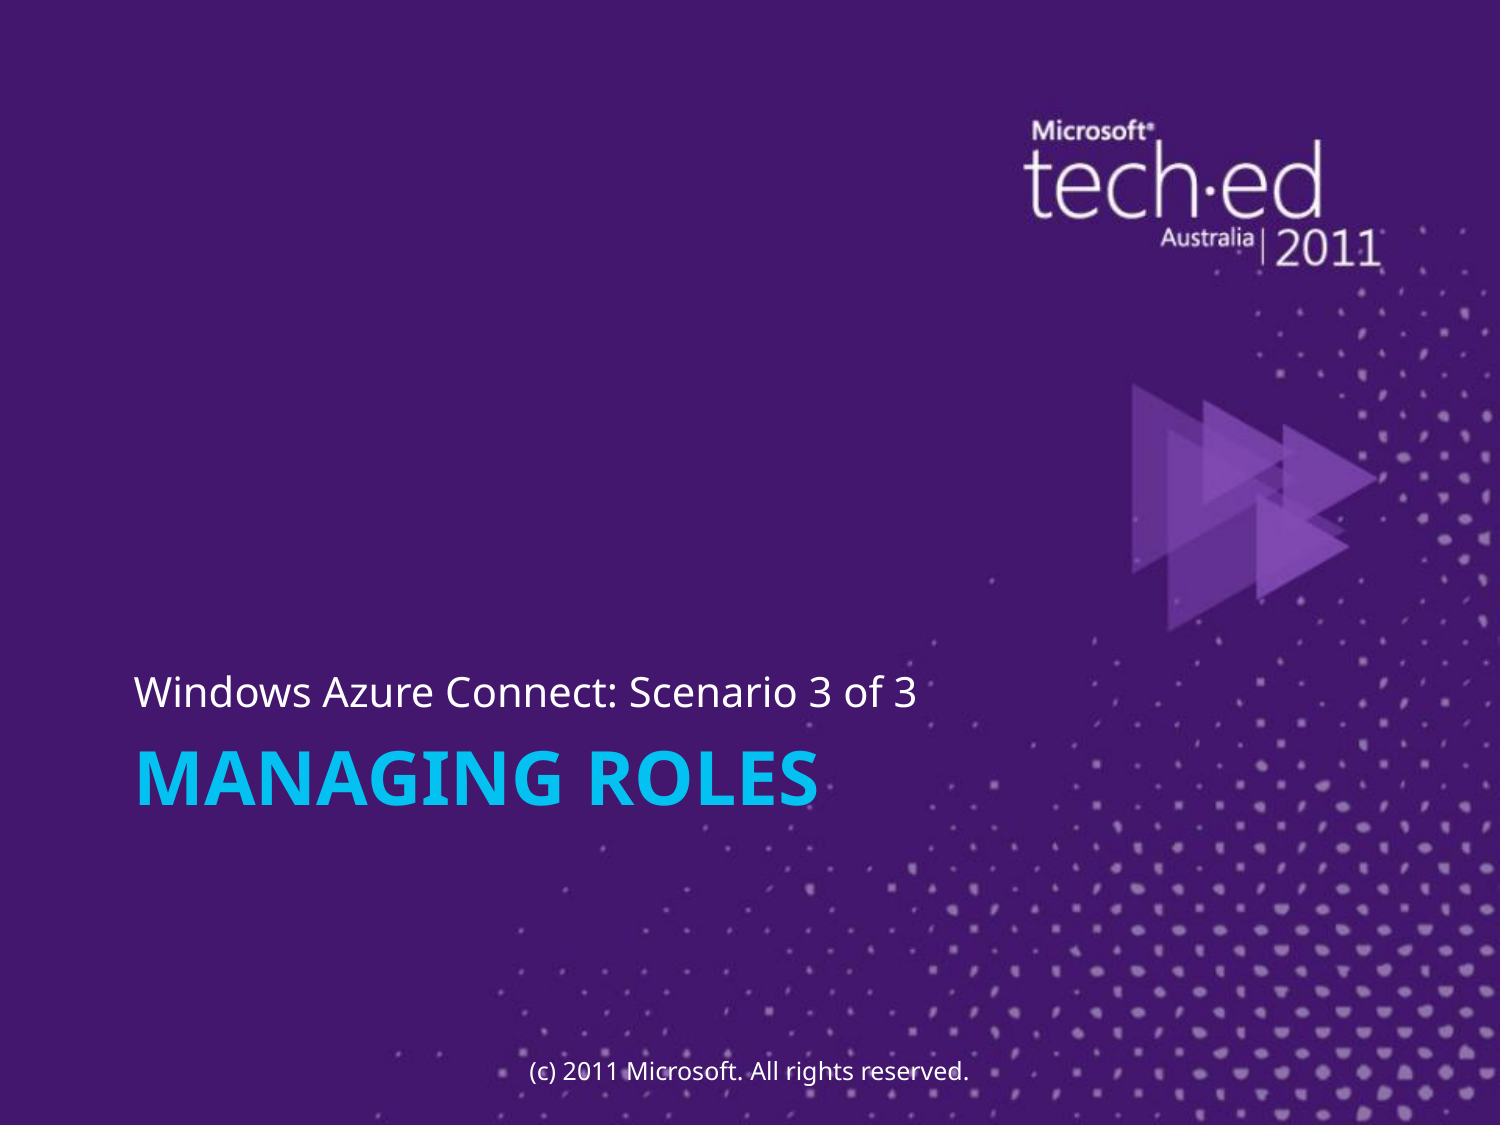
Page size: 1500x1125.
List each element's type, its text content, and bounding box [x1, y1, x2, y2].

footer (c) 2011 Microsoft. All rights reserved. [512, 1042, 988, 1103]
picture [0, 0, 1500, 1125]
list Windows Azure Connect: Scenario 3 of 3 [118, 476, 1394, 723]
title Managing roles [118, 723, 1394, 947]
